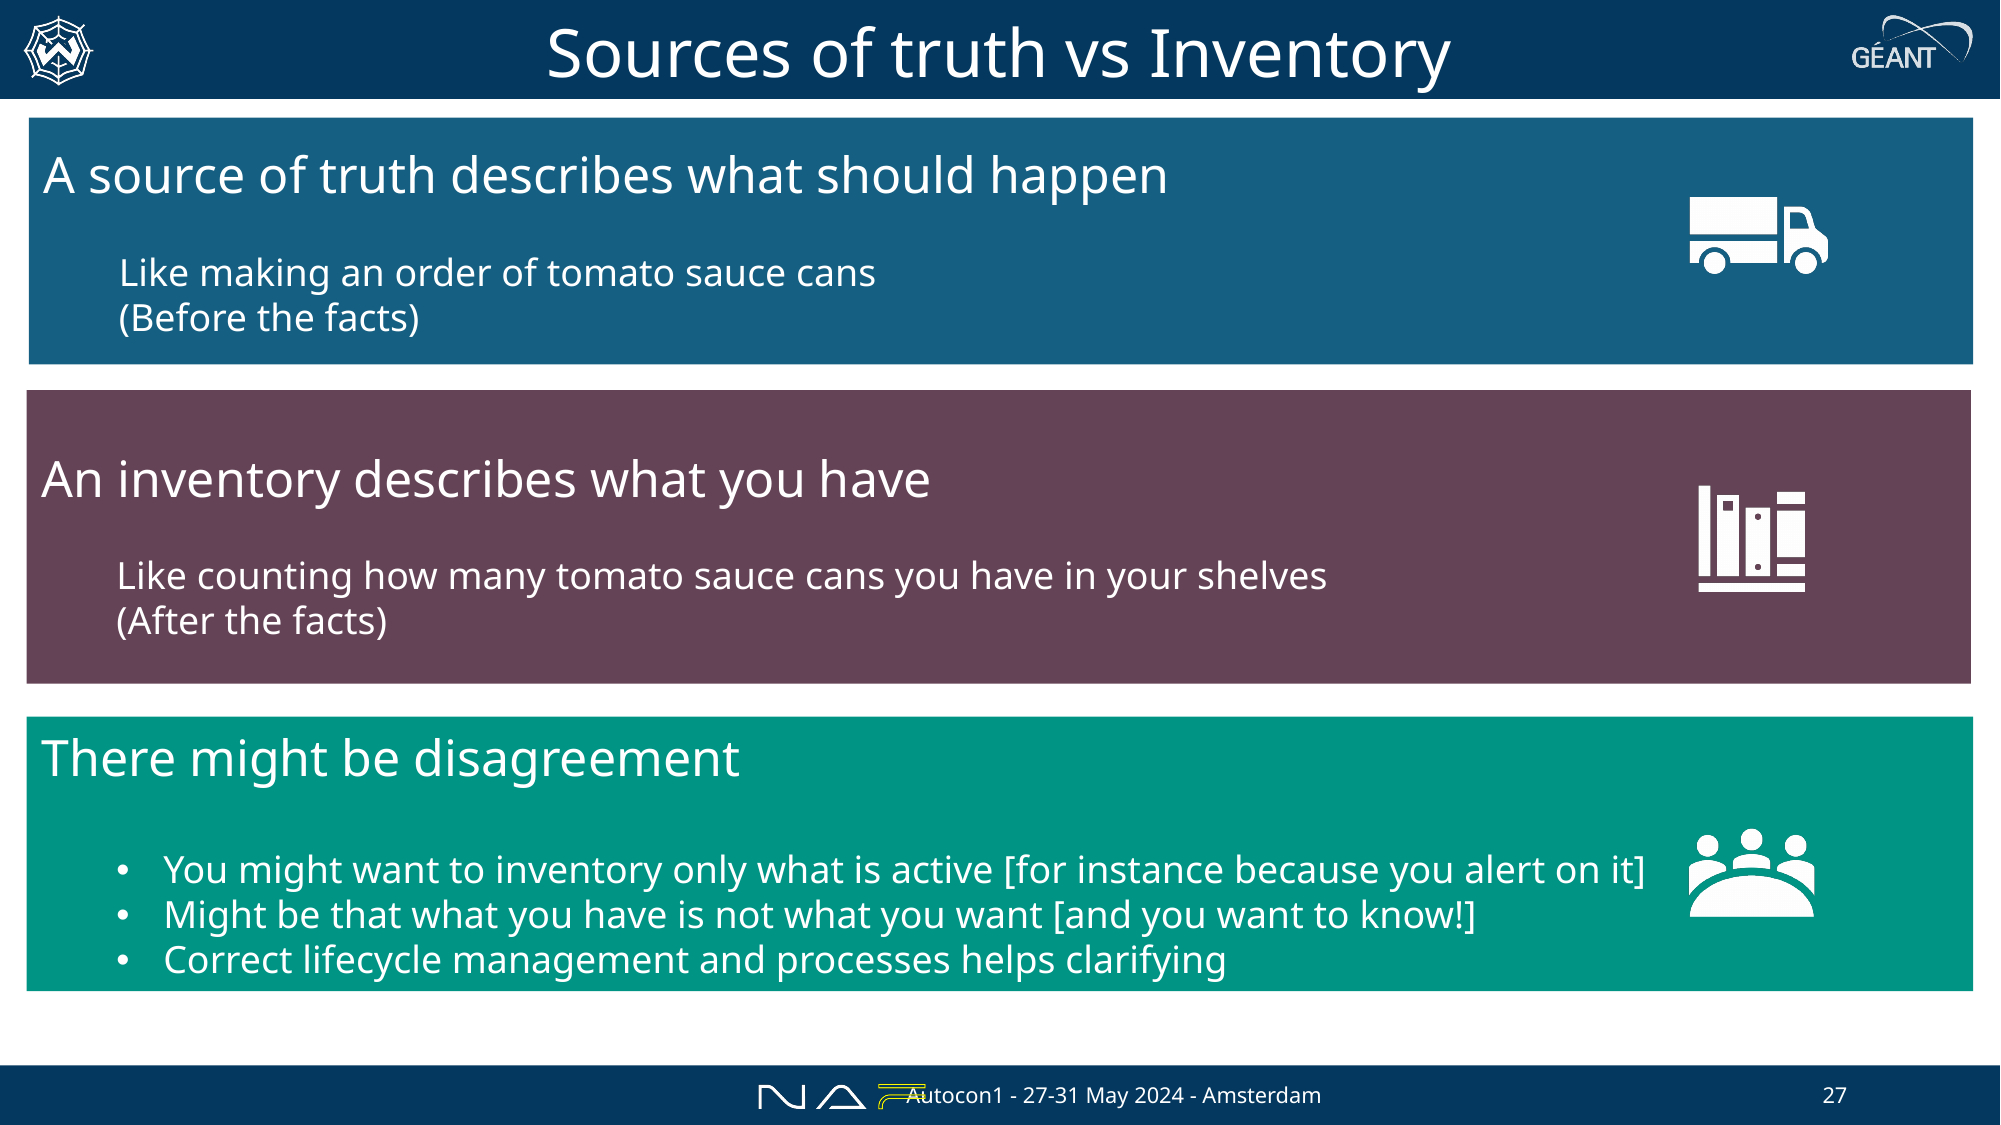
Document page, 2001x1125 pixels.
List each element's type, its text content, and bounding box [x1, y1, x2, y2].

picture [0, 0, 117, 109]
slide_number 27 [1412, 1082, 1863, 1110]
picture [1682, 158, 1834, 310]
text_box An inventory describes what you have Like counting how many tomato sauce cans you have in your shelves (After the facts) [25, 389, 1972, 685]
title Sources of truth vs Inventory [301, 0, 1699, 112]
text_box There might be disagreement You might want to inventory only what is active [for instance because you alert on it] Might be that what you have is not what you want [and you want to know!] Correct lifecycle management and processes helps clarifying [25, 715, 1975, 993]
picture [1675, 462, 1827, 614]
footer Autocon1 - 27-31 May 2024 - Amsterdam [662, 1082, 1338, 1110]
text_box A source of truth describes what should happen Like making an order of tomato sauce cans (Before the facts) [27, 116, 1975, 366]
picture [1675, 796, 1827, 948]
picture [1852, 15, 1973, 69]
